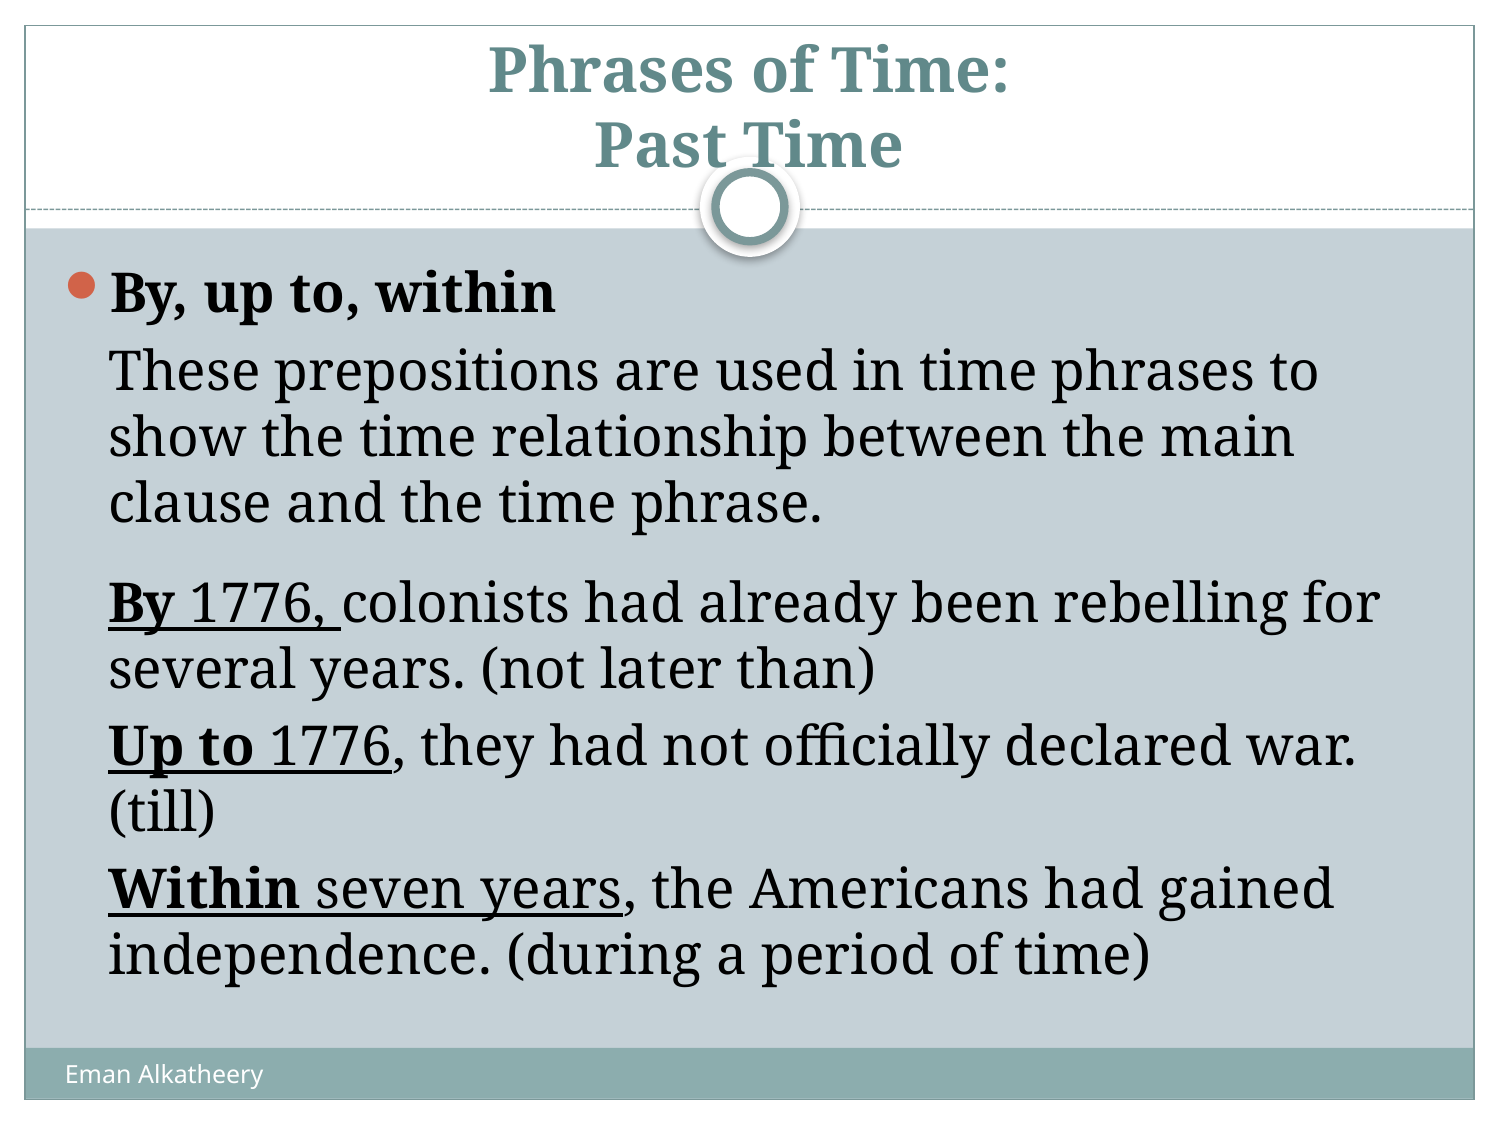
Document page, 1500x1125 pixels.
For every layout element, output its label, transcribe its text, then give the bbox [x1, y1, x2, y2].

title Phrases of Time: Past Time [49, 63, 1450, 188]
footer Eman Alkatheery [50, 1051, 638, 1112]
list By, up to, within These prepositions are used in time phrases to show the time relationship between the main clause and the time phrase. By 1776, colonists had already been rebelling for several years. (not later than) Up to 1776, they had not officially declared war. (till) Within seven years, the Americans had gained independence. (during a period of time) [49, 250, 1445, 1001]
